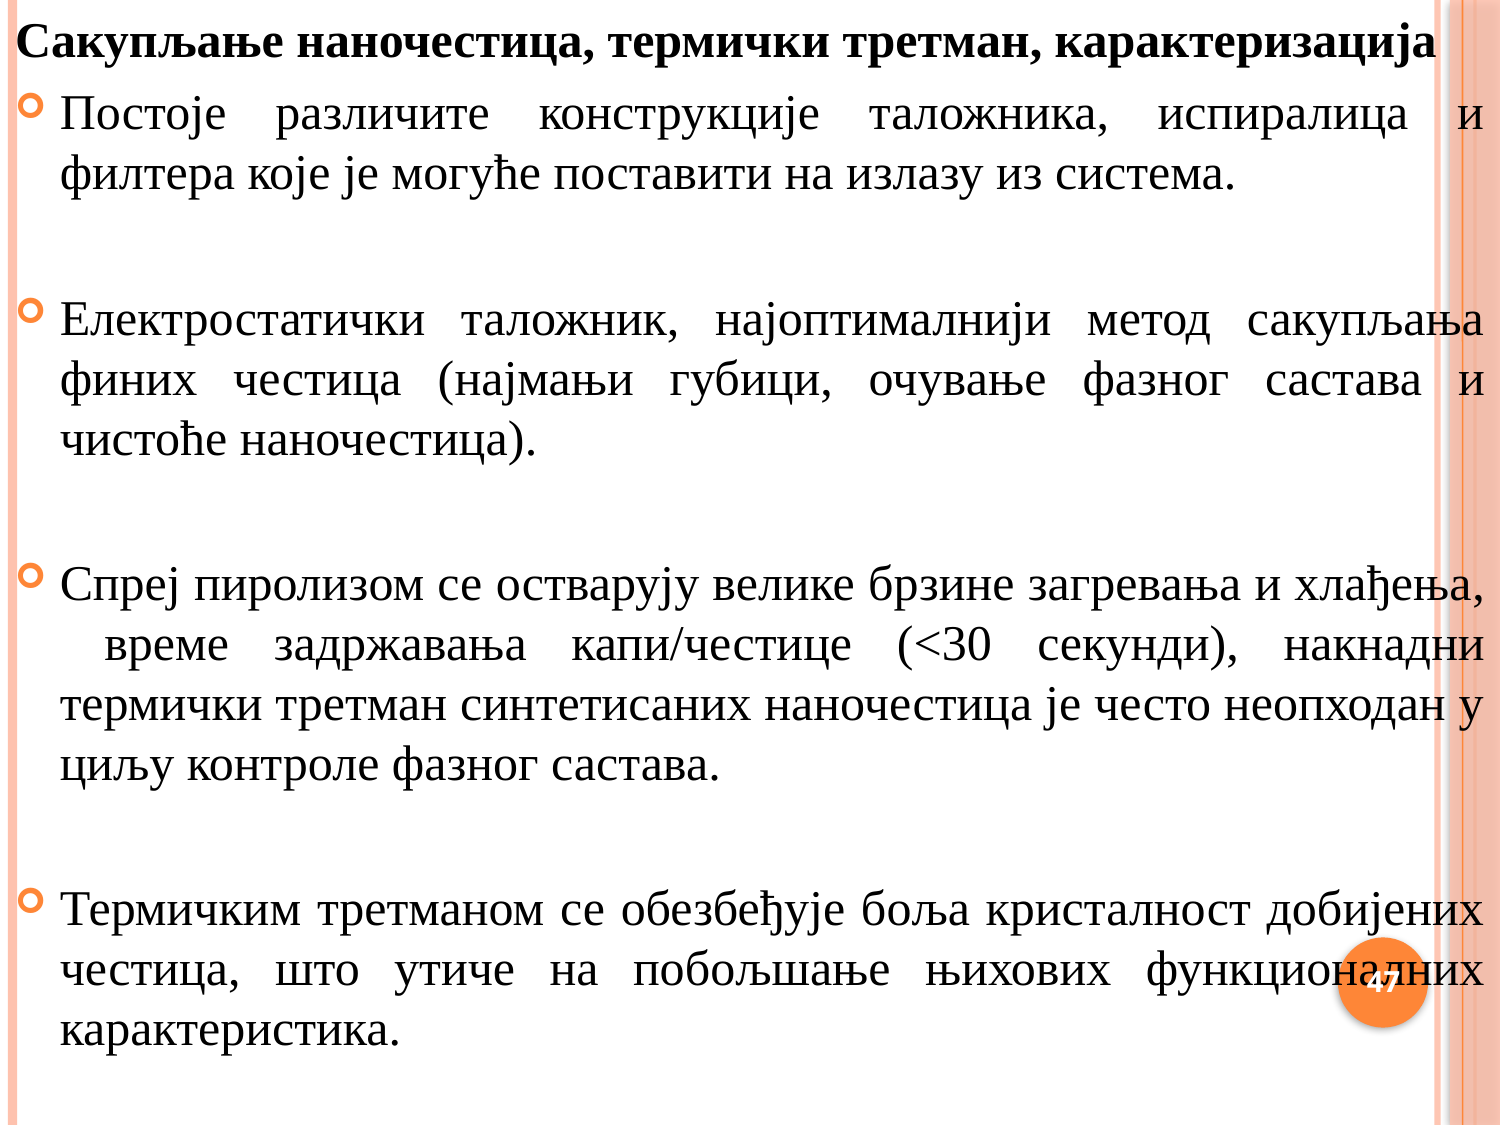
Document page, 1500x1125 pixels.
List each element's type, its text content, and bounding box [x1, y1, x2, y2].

slide_number 47 [1333, 940, 1434, 1026]
list Сакупљање наночестица, термички третман, карактеризација Постоје различите конструкције таложника, испиралица и филтера које је могуће поставити на излазу из система. Електростатички таложник, најоптималнији метод сакупљања финих честица (најмањи губици, очување фазног састава и чистоће наночестица). Спреј пиролизом се остварују велике брзине загревања и хлађења, време задржавања капи/честице (<30 секунди), накнадни термички третман синтетисаних наночестица је често неопходан у циљу контроле фазног састава. Термичким третманом се обезбеђује боља кристалност добијених честица, што утиче на побољшање њихових функционалних карактеристика. [0, 0, 1500, 1125]
